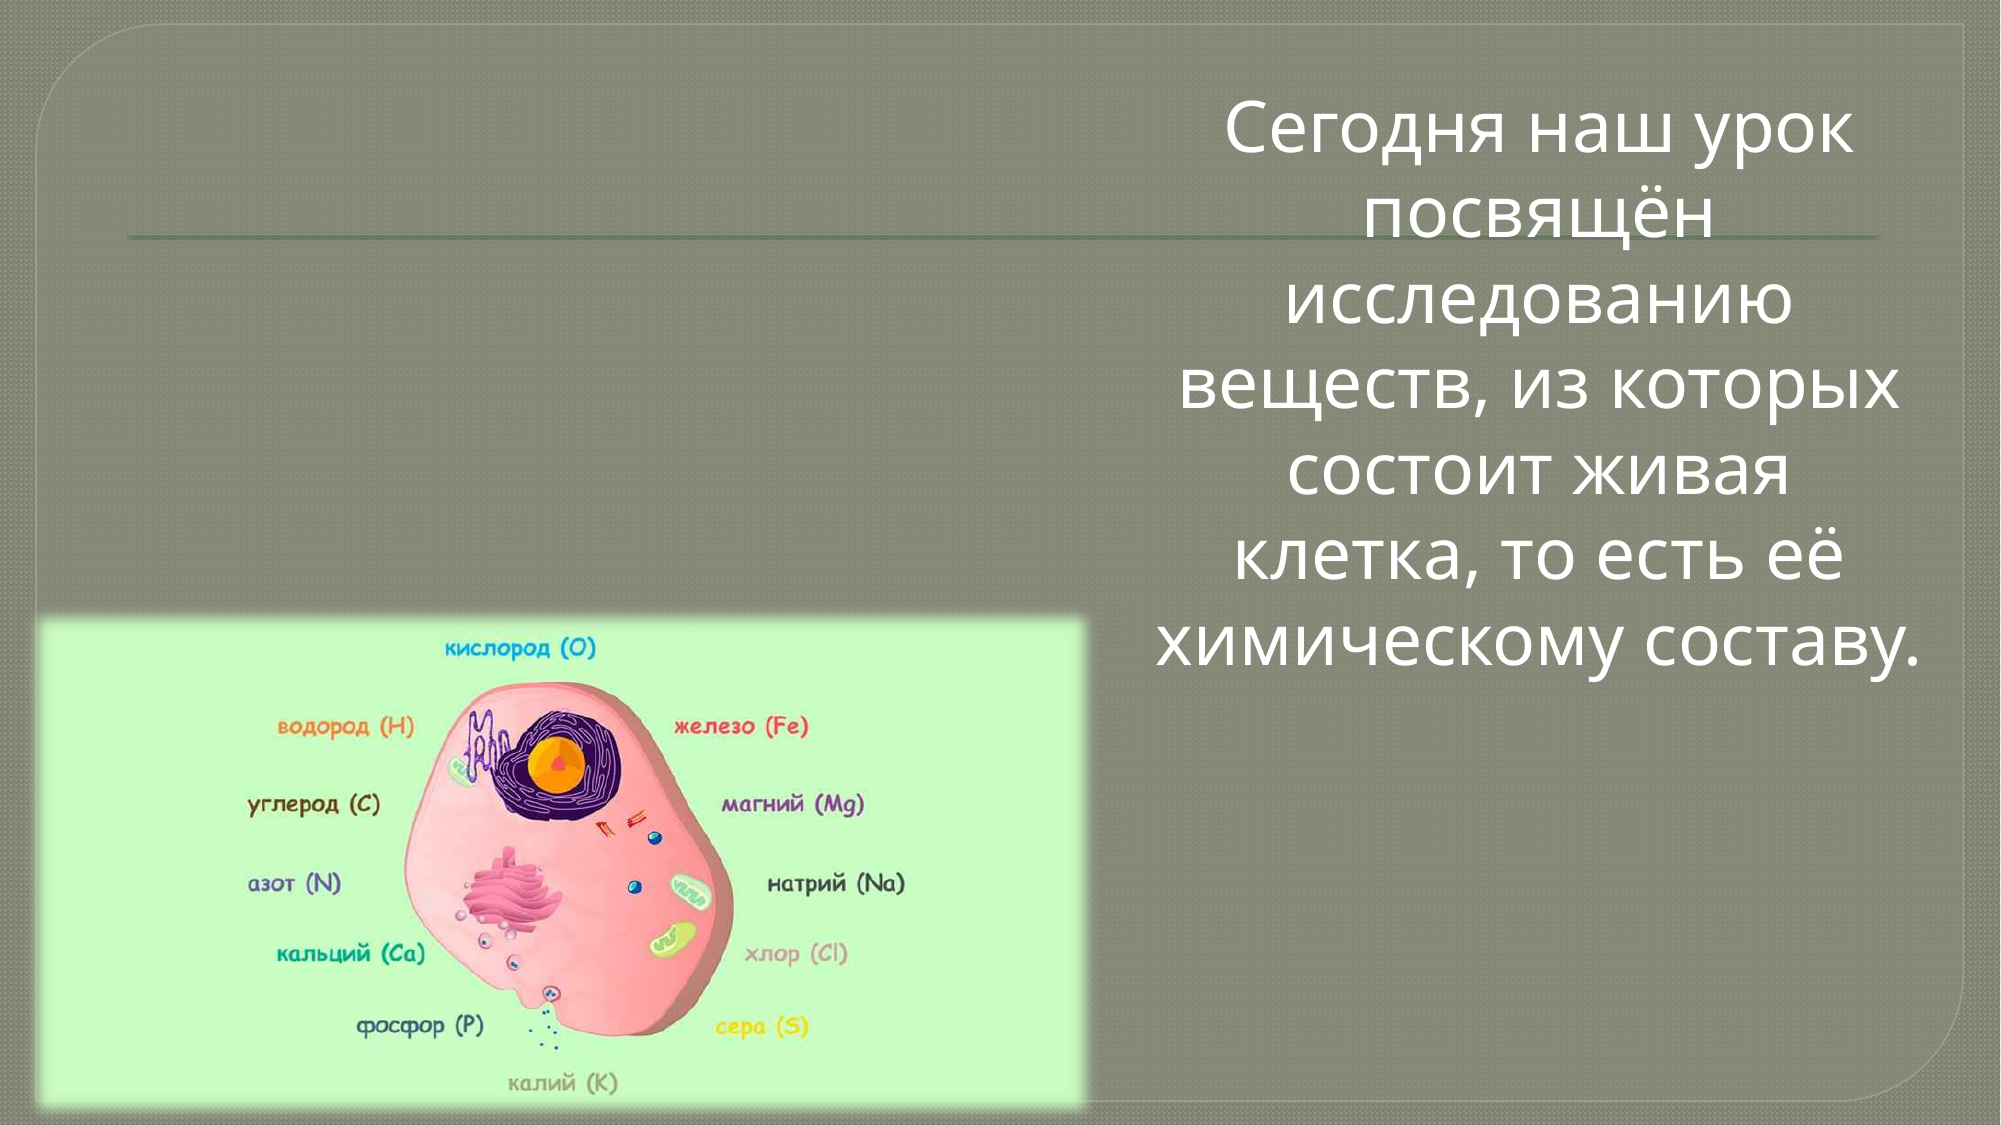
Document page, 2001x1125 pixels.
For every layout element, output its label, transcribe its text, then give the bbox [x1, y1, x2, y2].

list Сегодня наш урок посвящён исследованию веществ, из которых состоит живая клетка, то есть её химическому составу. [1118, 73, 1939, 776]
picture [21, 601, 1101, 1125]
